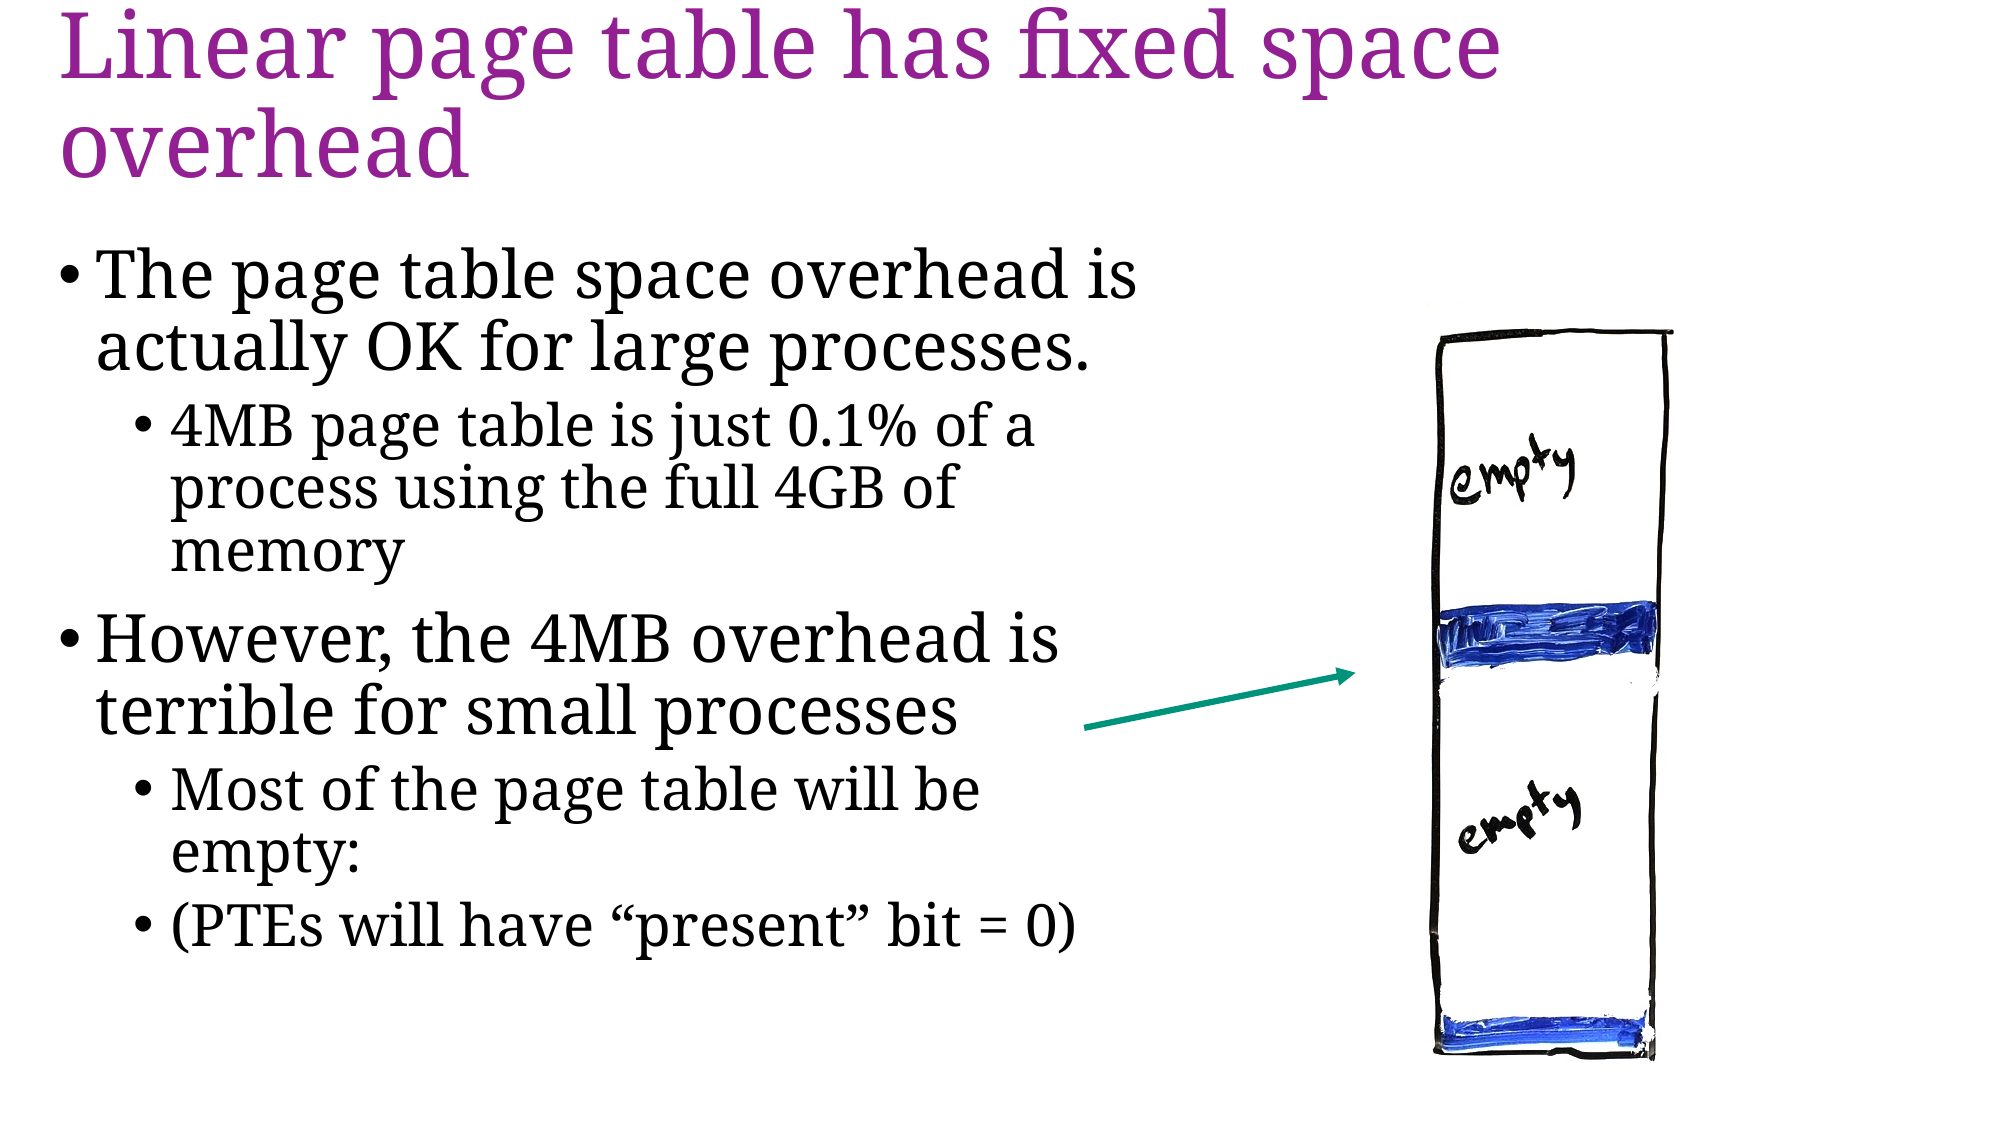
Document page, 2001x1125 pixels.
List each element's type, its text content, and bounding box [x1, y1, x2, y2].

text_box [1084, 672, 1356, 728]
list The page table space overhead is actually OK for large processes. 4MB page table is just 0.1% of a process using the full 4GB of memory However, the 4MB overhead is terrible for small processes Most of the page table will be empty: (PTEs will have “present” bit = 0) [43, 233, 1162, 1091]
picture [1402, 292, 1683, 1091]
title Linear page table has fixed space overhead [43, 25, 1953, 171]
